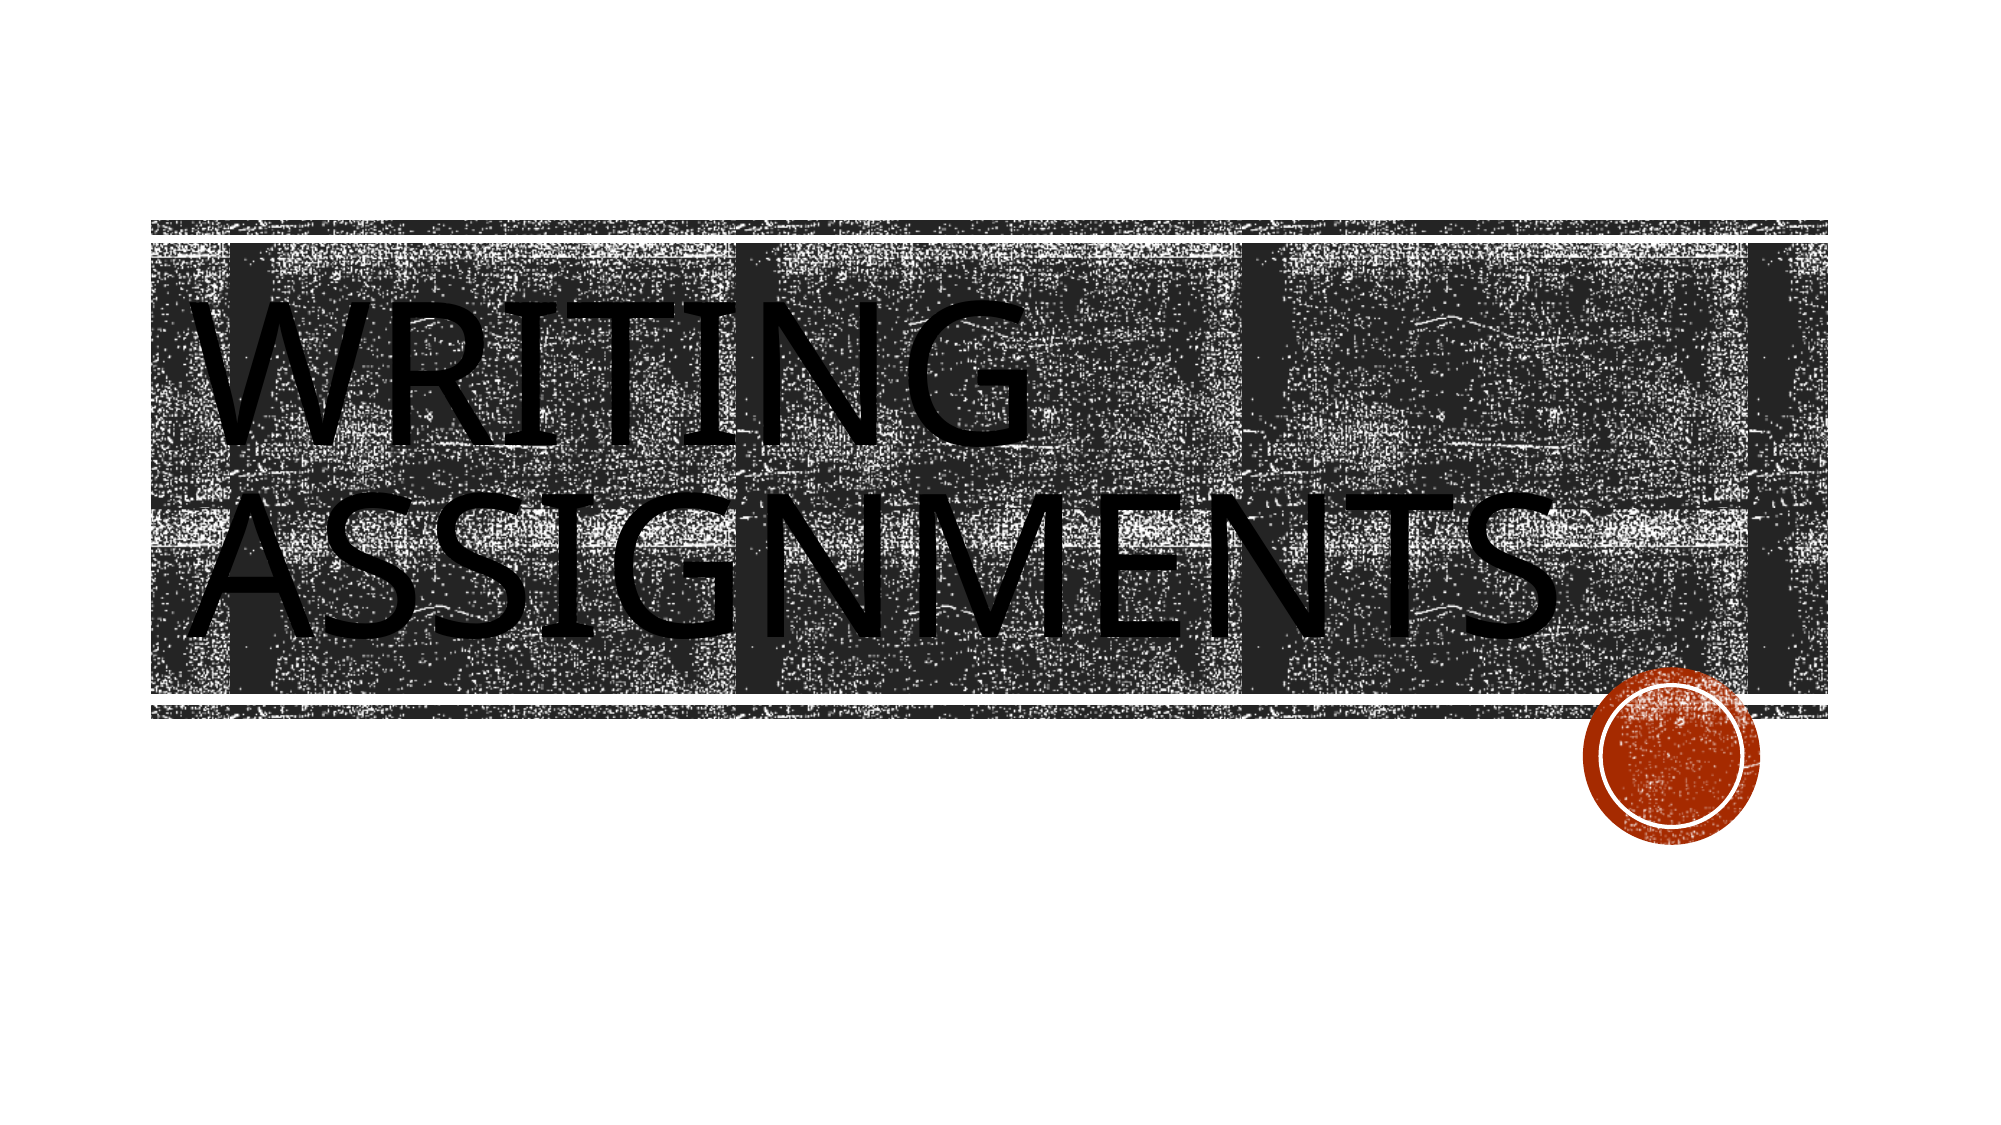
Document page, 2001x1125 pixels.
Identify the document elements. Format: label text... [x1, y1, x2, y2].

title Writing assignments [172, 234, 1808, 733]
